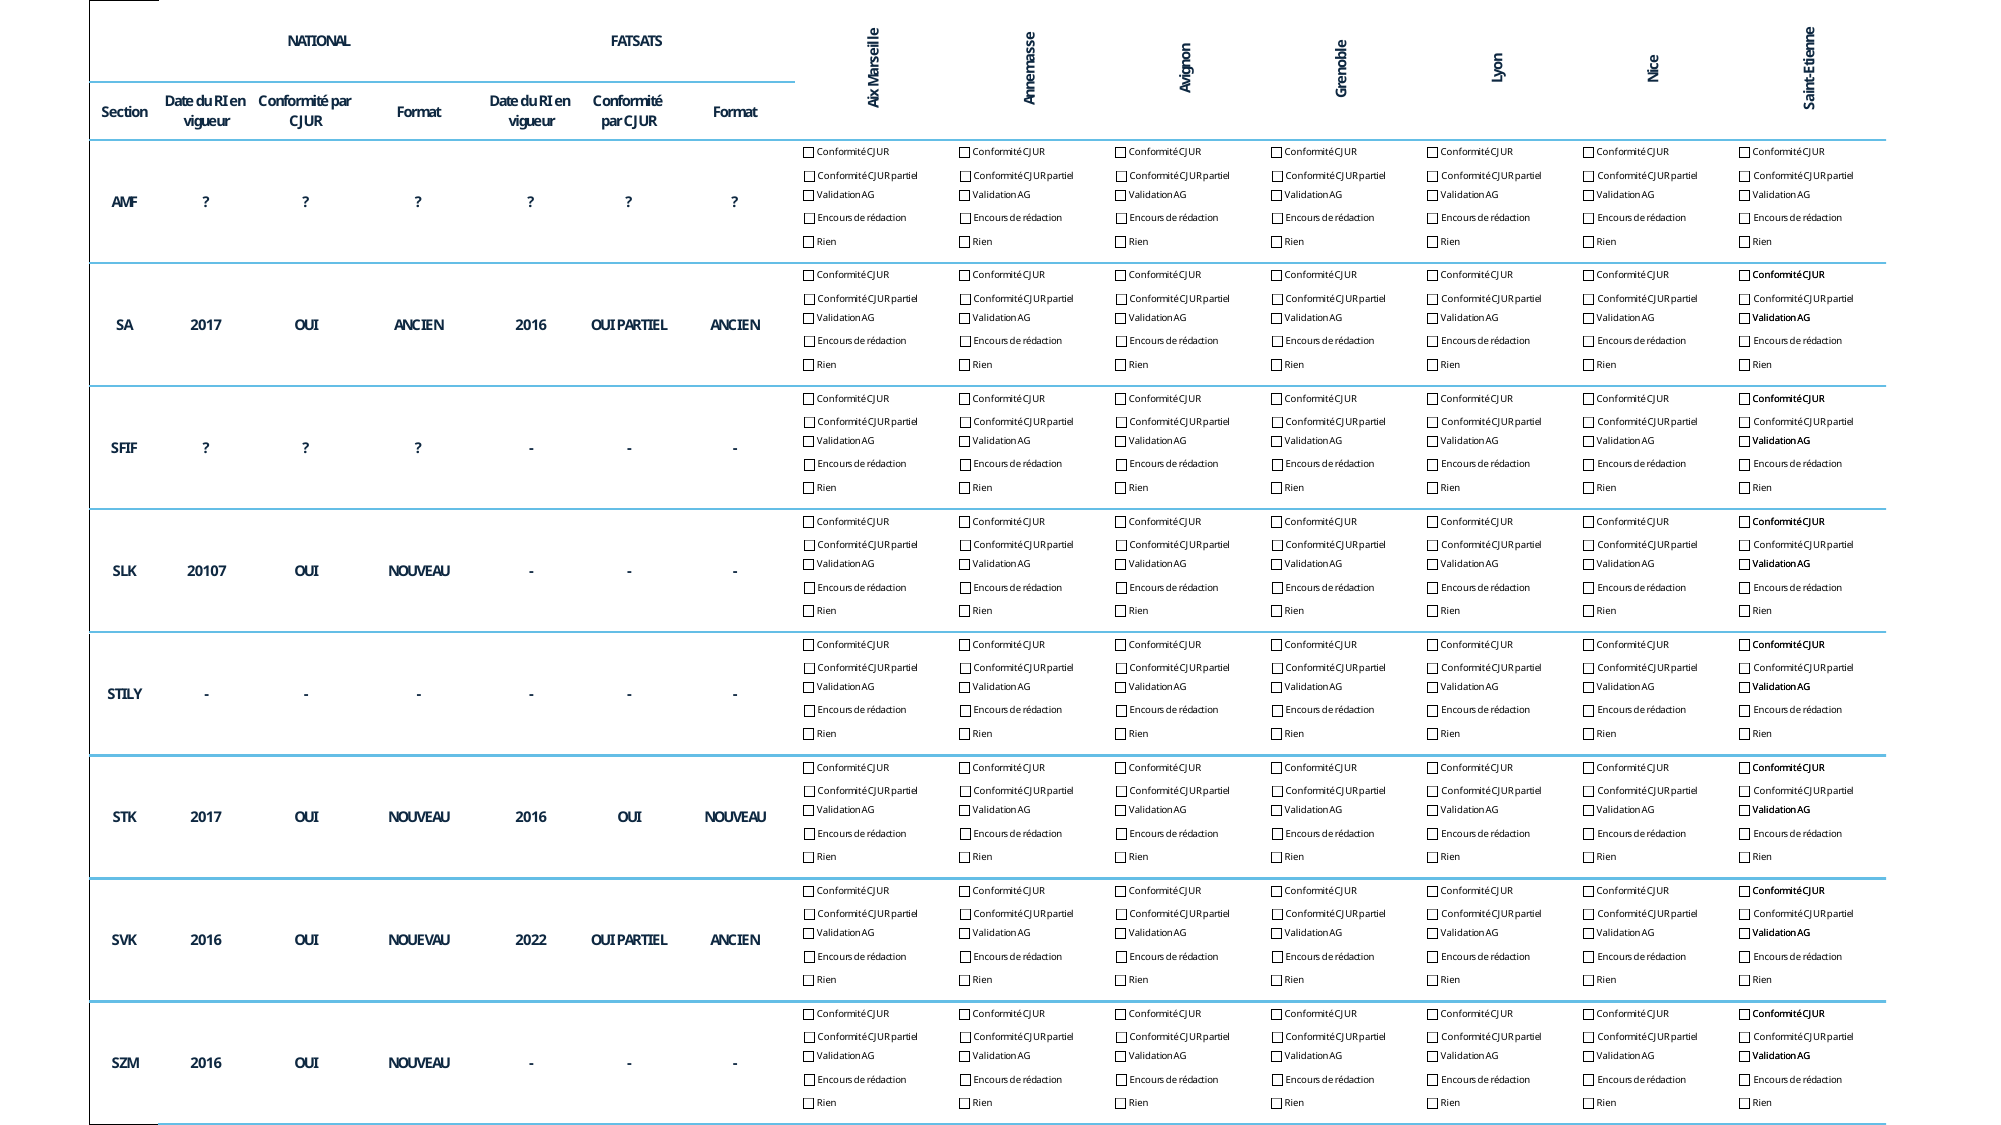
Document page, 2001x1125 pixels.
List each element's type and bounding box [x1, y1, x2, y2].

picture [88, 0, 1888, 1125]
